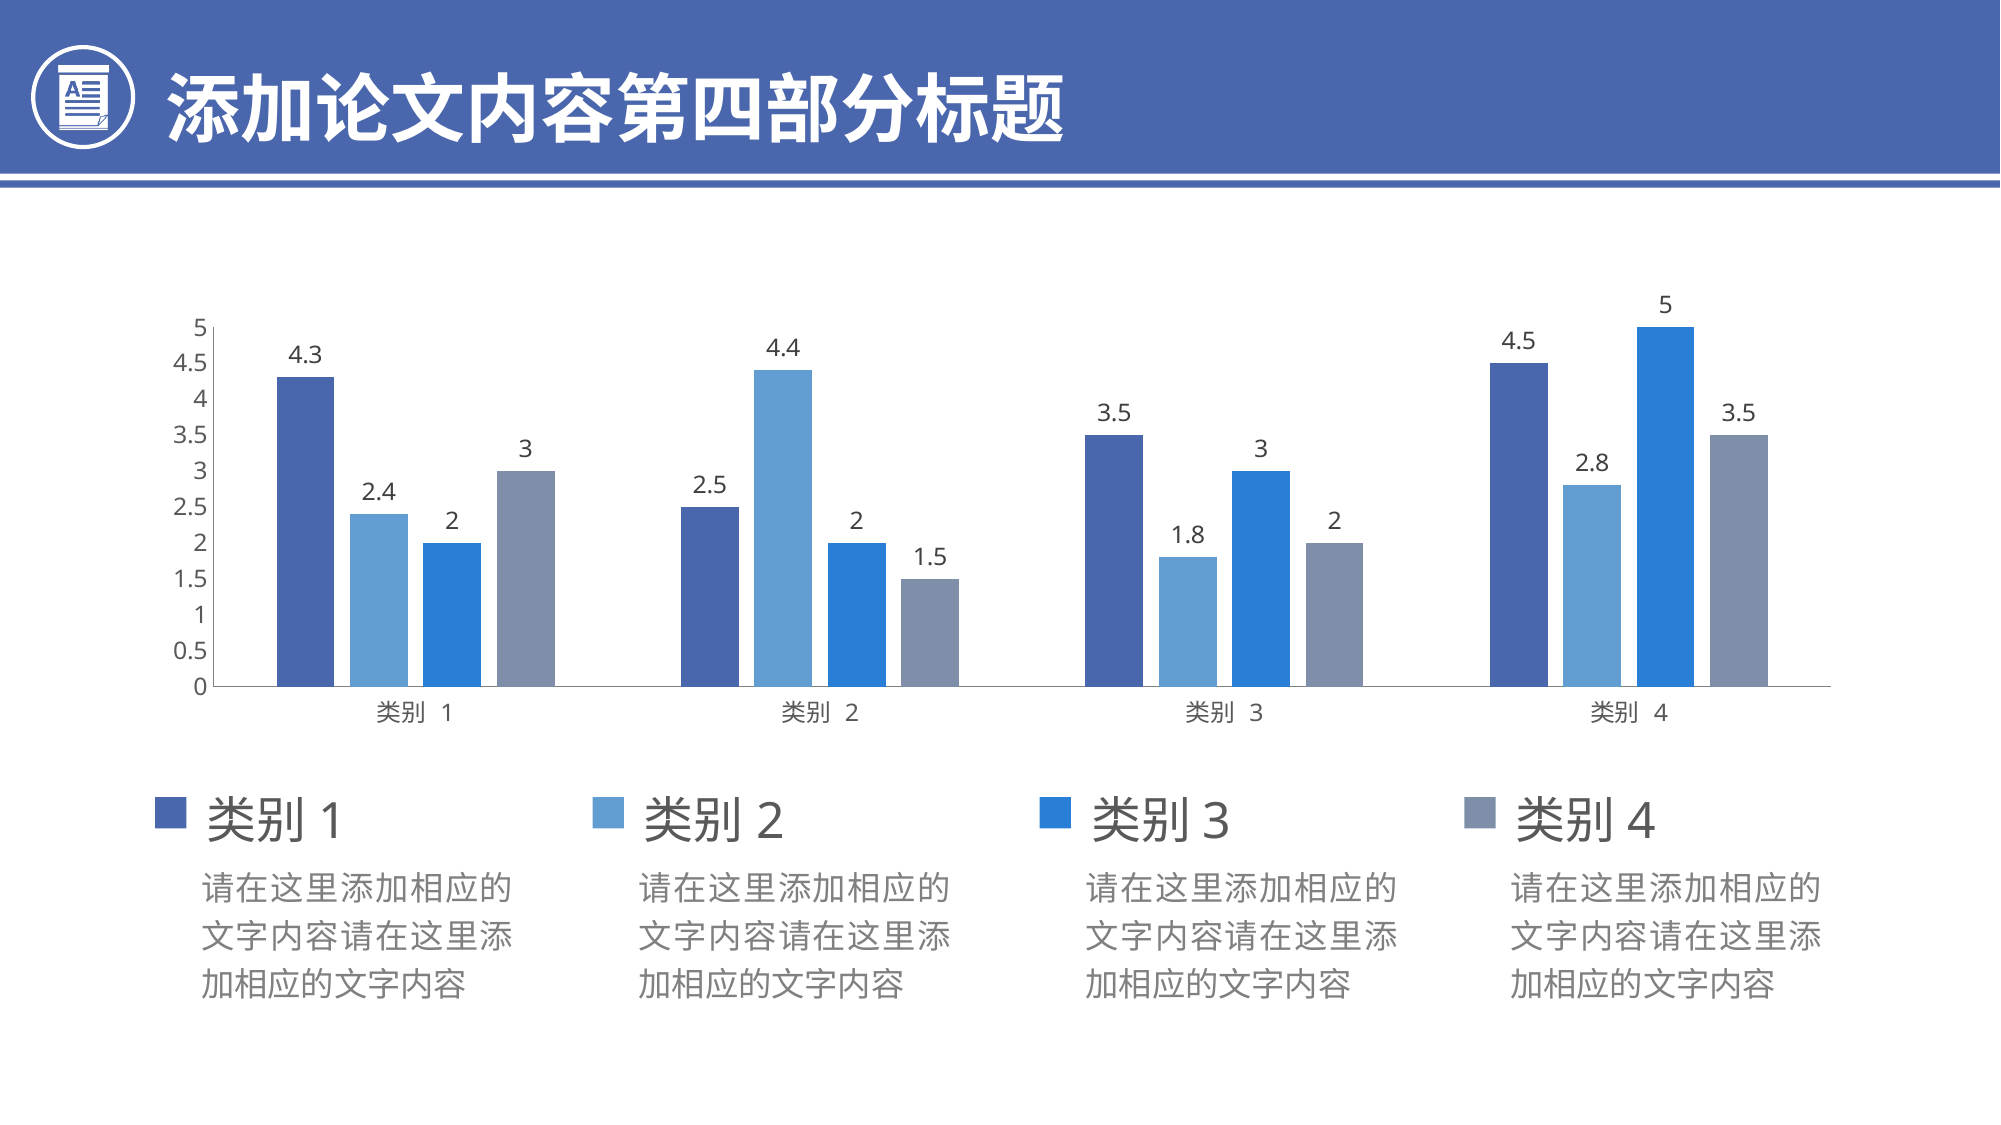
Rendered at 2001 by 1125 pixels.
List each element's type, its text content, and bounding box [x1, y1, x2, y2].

text_box 请在这里添加相应的文字内容请在这里添加相应的文字内容 [1495, 851, 1838, 1011]
text_box 类别2 [623, 760, 1070, 877]
text_box 类别3 [1070, 760, 1495, 877]
text_box 请在这里添加相应的文字内容请在这里添加相应的文字内容 [186, 851, 529, 1011]
text_box 请在这里添加相应的文字内容请在这里添加相应的文字内容 [623, 851, 966, 1011]
chart [138, 287, 1866, 738]
text_box 添加论文内容第四部分标题 [150, 9, 1088, 160]
text_box [1463, 796, 1497, 829]
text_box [33, 47, 134, 148]
text_box [0, 179, 2000, 189]
text_box 类别4 [1495, 760, 1715, 851]
text_box [154, 796, 187, 829]
text_box [592, 796, 625, 829]
text_box 类别1 [186, 760, 623, 877]
text_box [0, 0, 2000, 175]
text_box 请在这里添加相应的文字内容请在这里添加相应的文字内容 [1070, 851, 1413, 1011]
text_box [1039, 796, 1072, 829]
